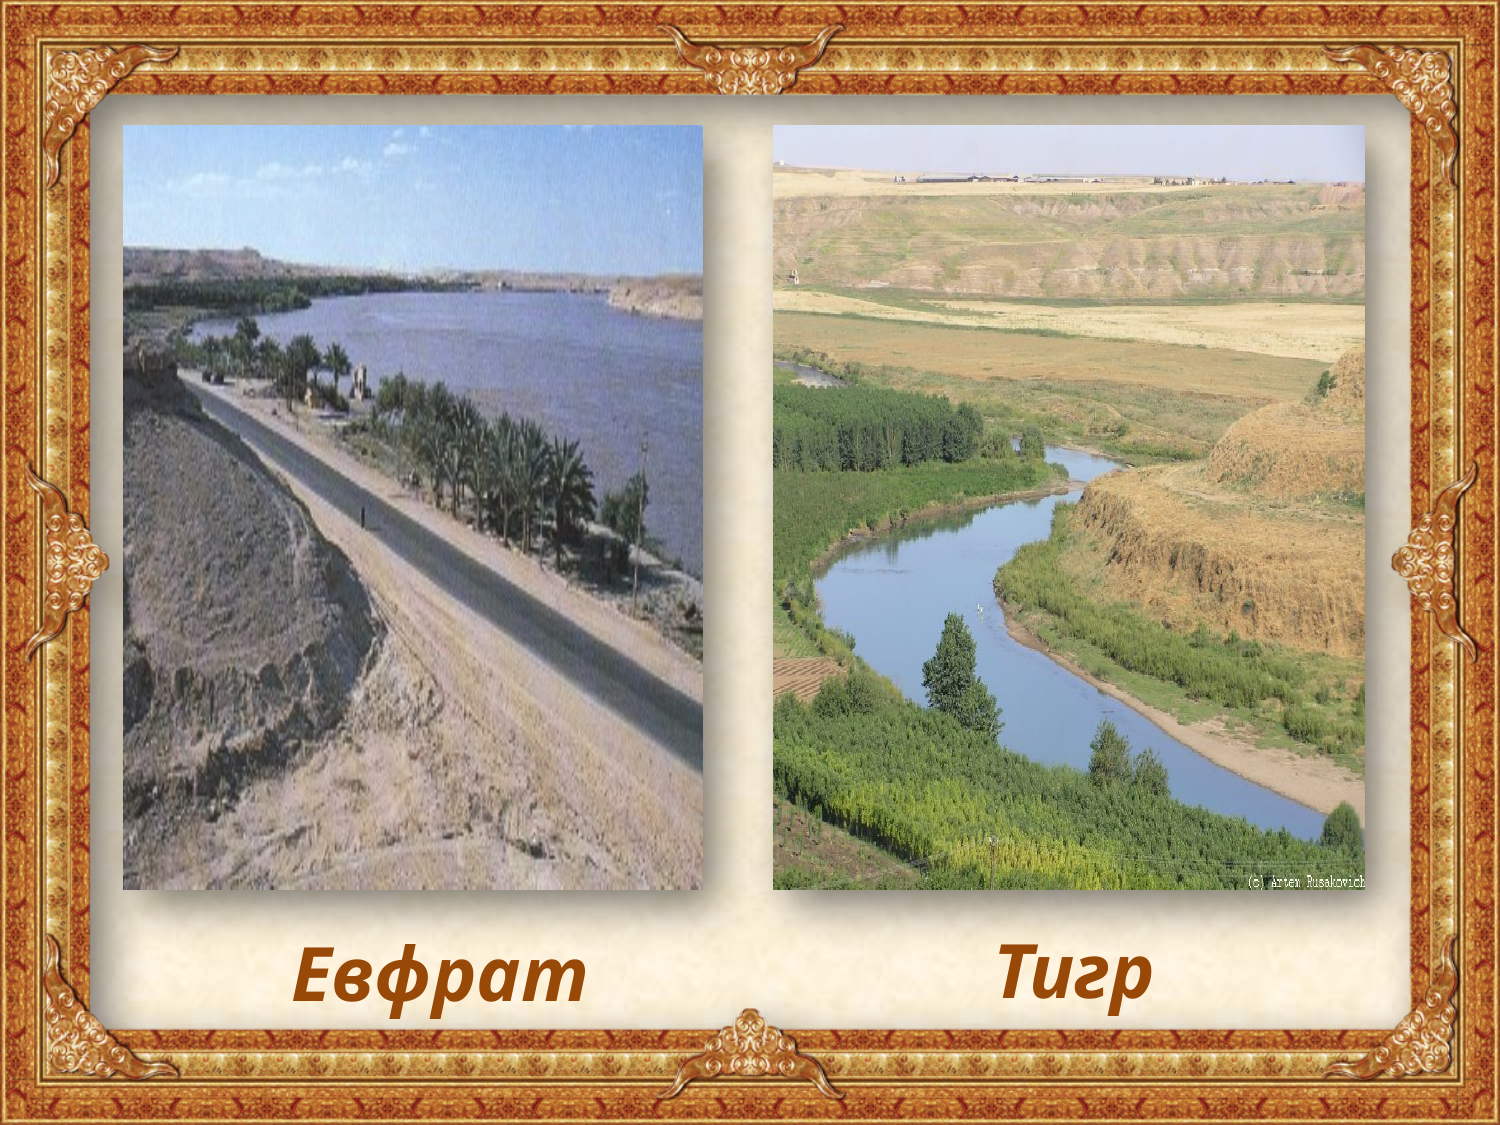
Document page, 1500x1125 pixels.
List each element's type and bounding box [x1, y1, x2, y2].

picture [0, 0, 1500, 1125]
list [123, 125, 703, 890]
list [773, 125, 1365, 890]
